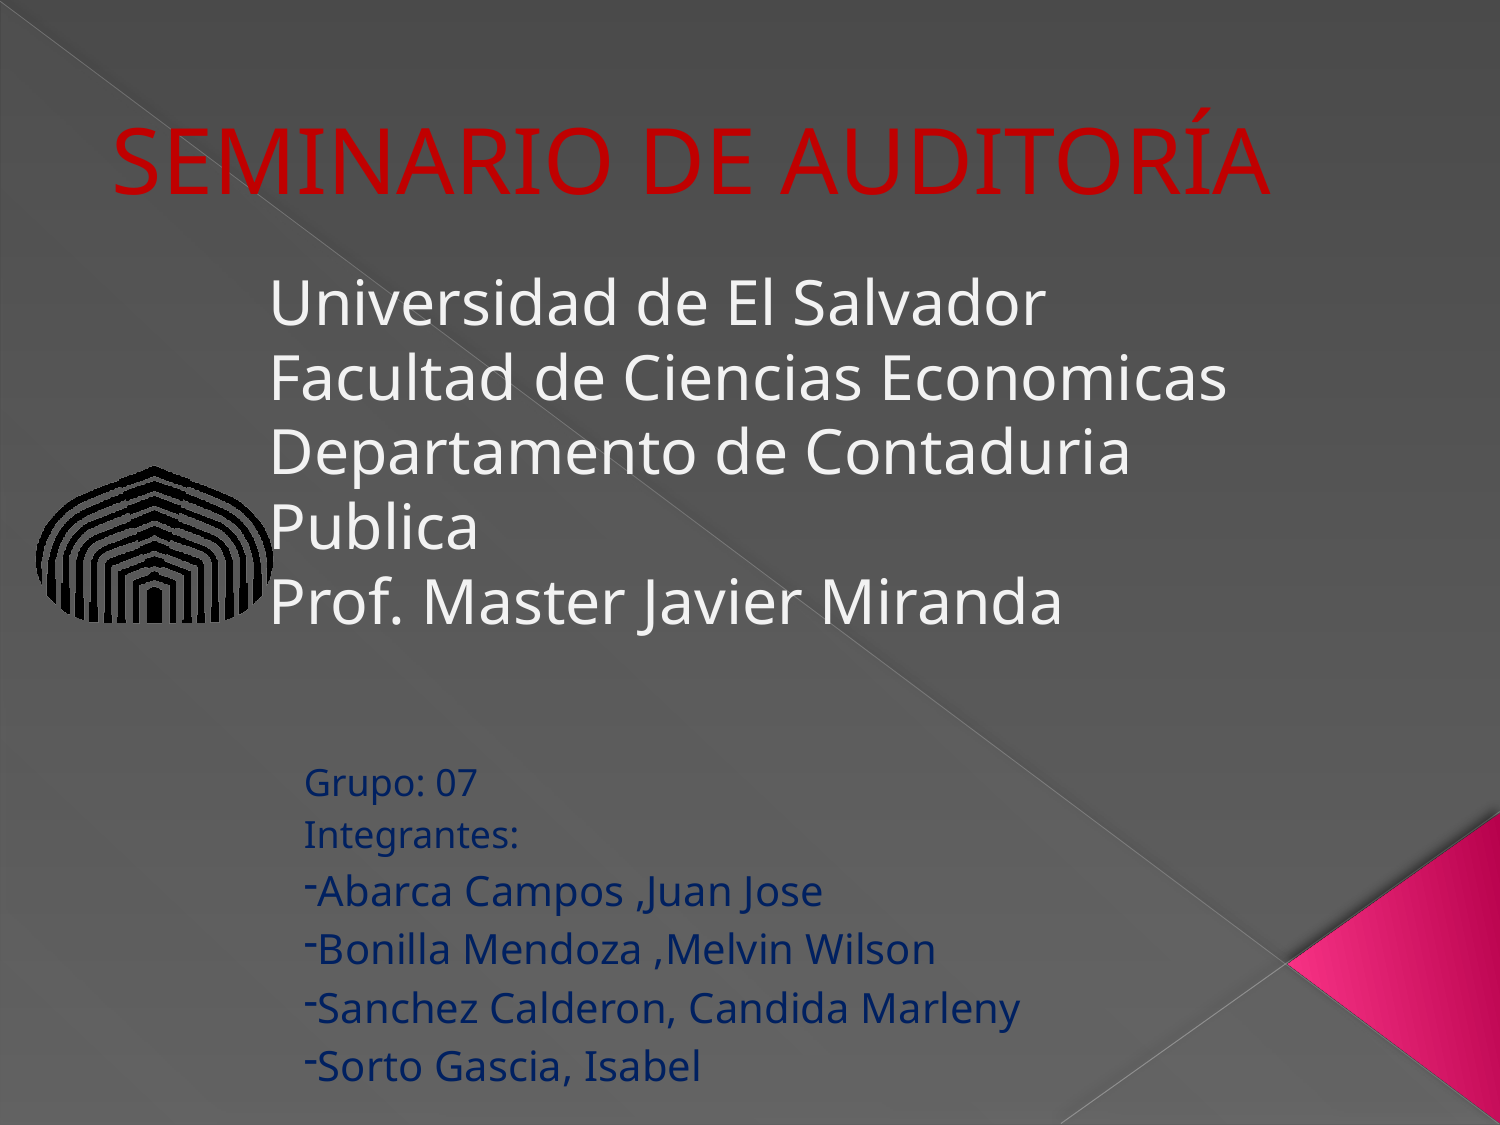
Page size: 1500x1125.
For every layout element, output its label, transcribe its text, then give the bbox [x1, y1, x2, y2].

picture [29, 455, 278, 631]
text_box Grupo: 07 Integrantes: Abarca Campos ,Juan Jose Bonilla Mendoza ,Melvin Wilson Sanchez Calderon, Candida Marleny Sorto Gascia, Isabel [289, 751, 1093, 1071]
title SEMINARIO DE AUDITORÍA [0, 19, 1329, 220]
subtitle Universidad de El Salvador Facultad de Ciencias Economicas Departamento de Contaduria Publica Prof. Master Javier Miranda [253, 255, 1317, 752]
